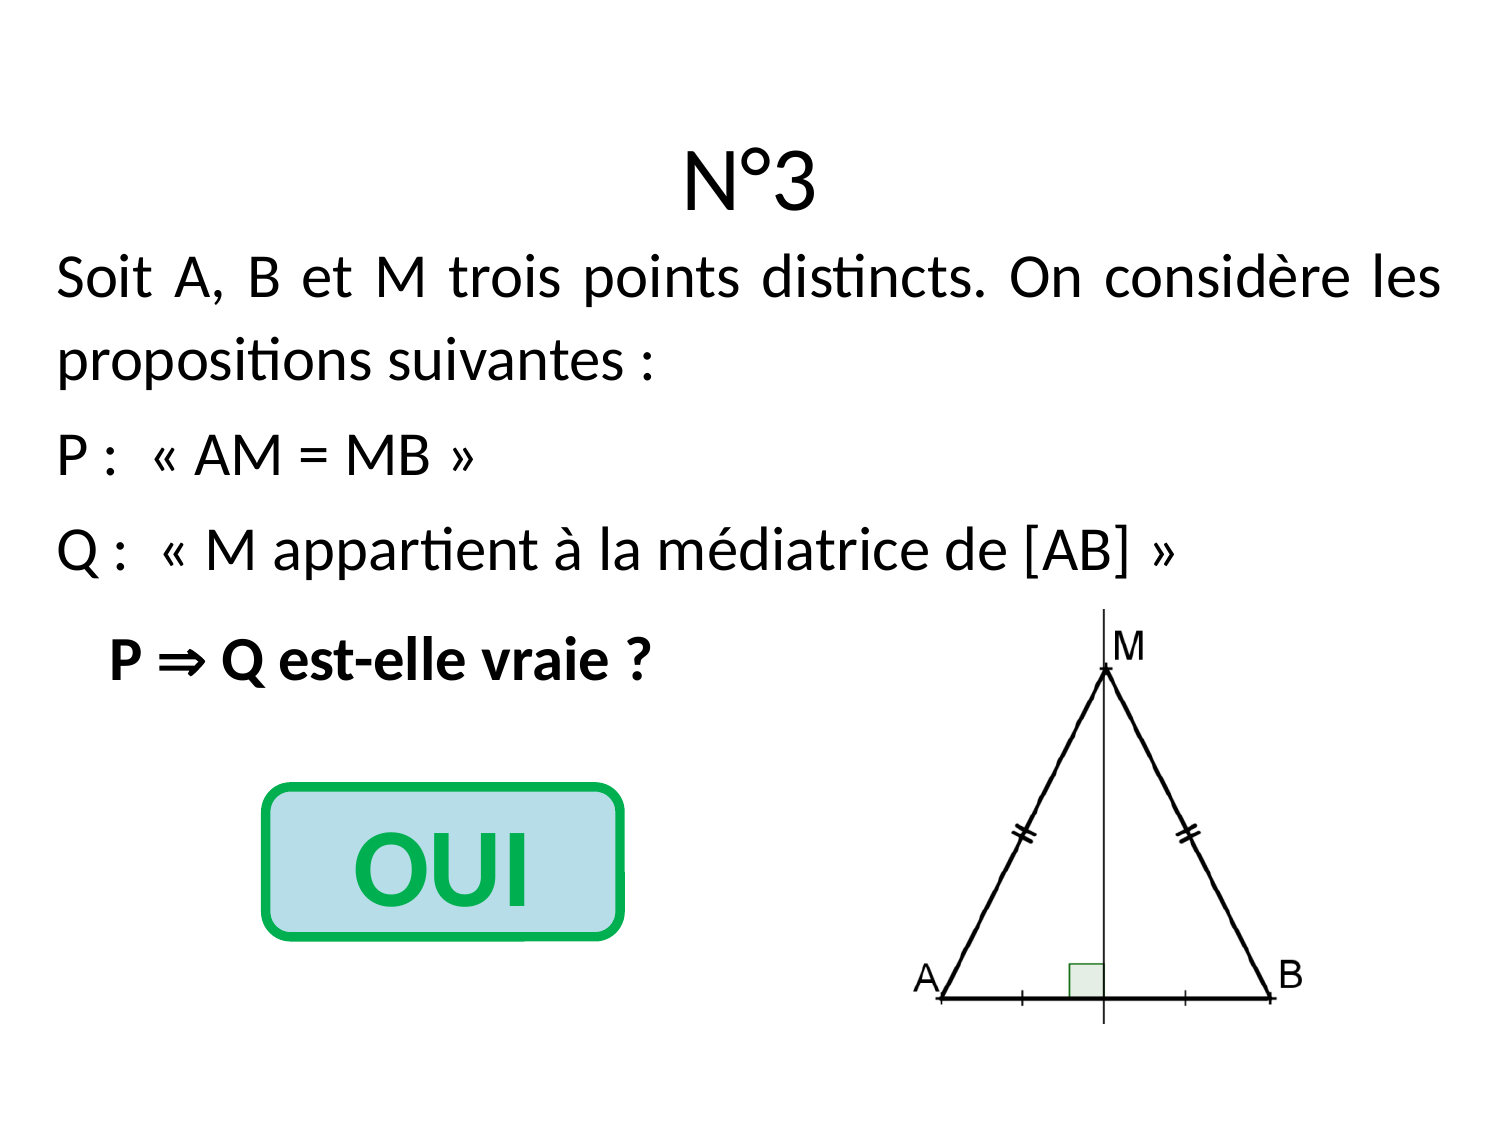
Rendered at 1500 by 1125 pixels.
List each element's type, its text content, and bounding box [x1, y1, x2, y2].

text_box OUI [263, 784, 623, 939]
list Soit A, B et M trois points distincts. On considère les propositions suivantes : P : « AM = MB » Q : « M appartient à la médiatrice de [AB] » P  Q est-elle vraie ? [41, 244, 1459, 705]
picture [903, 606, 1306, 1024]
title N°3 [0, 104, 1500, 244]
